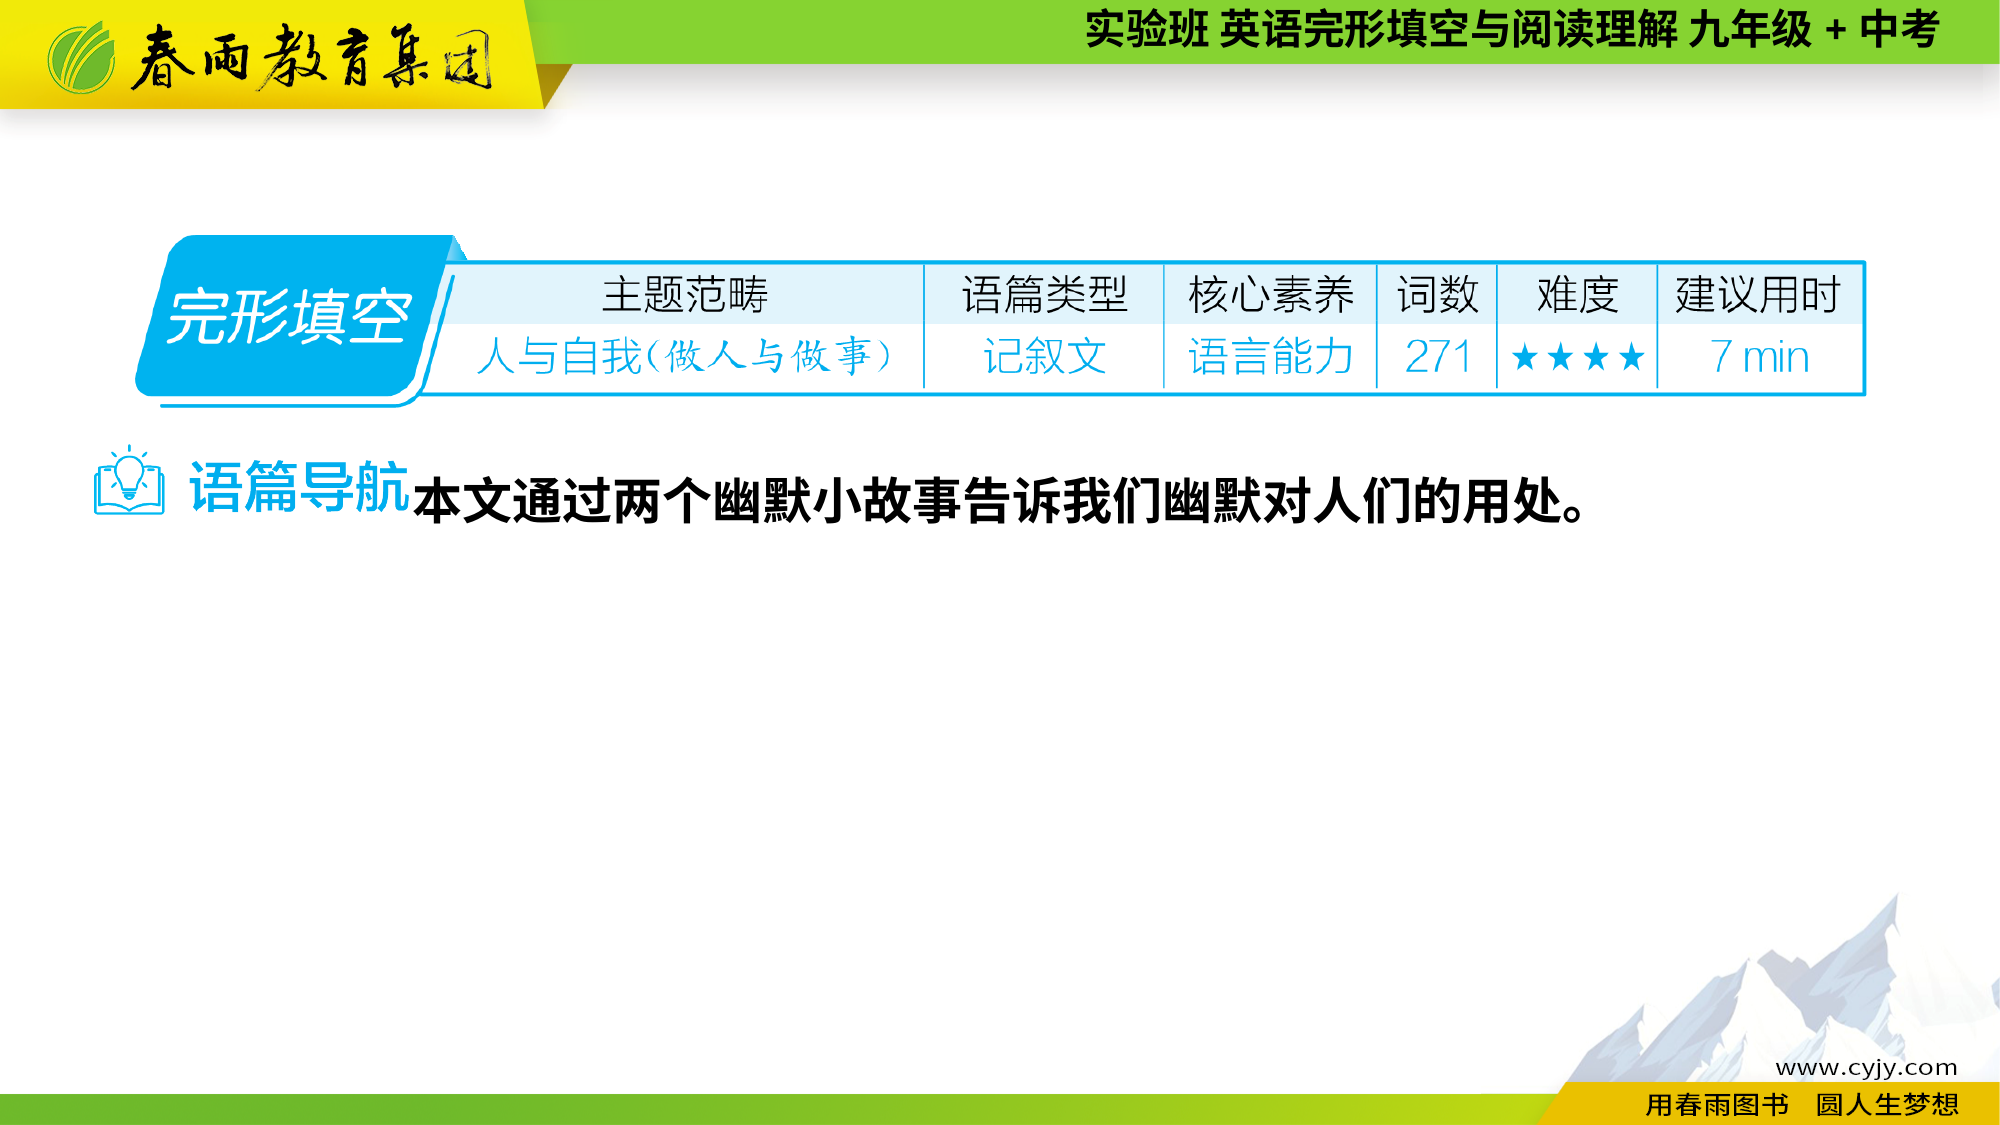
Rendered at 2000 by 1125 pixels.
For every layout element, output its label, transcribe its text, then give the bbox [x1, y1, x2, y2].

picture [0, 0, 2000, 1125]
list 本文通过两个幽默小故事告诉我们幽默对人们的用处。 [59, 432, 1944, 528]
